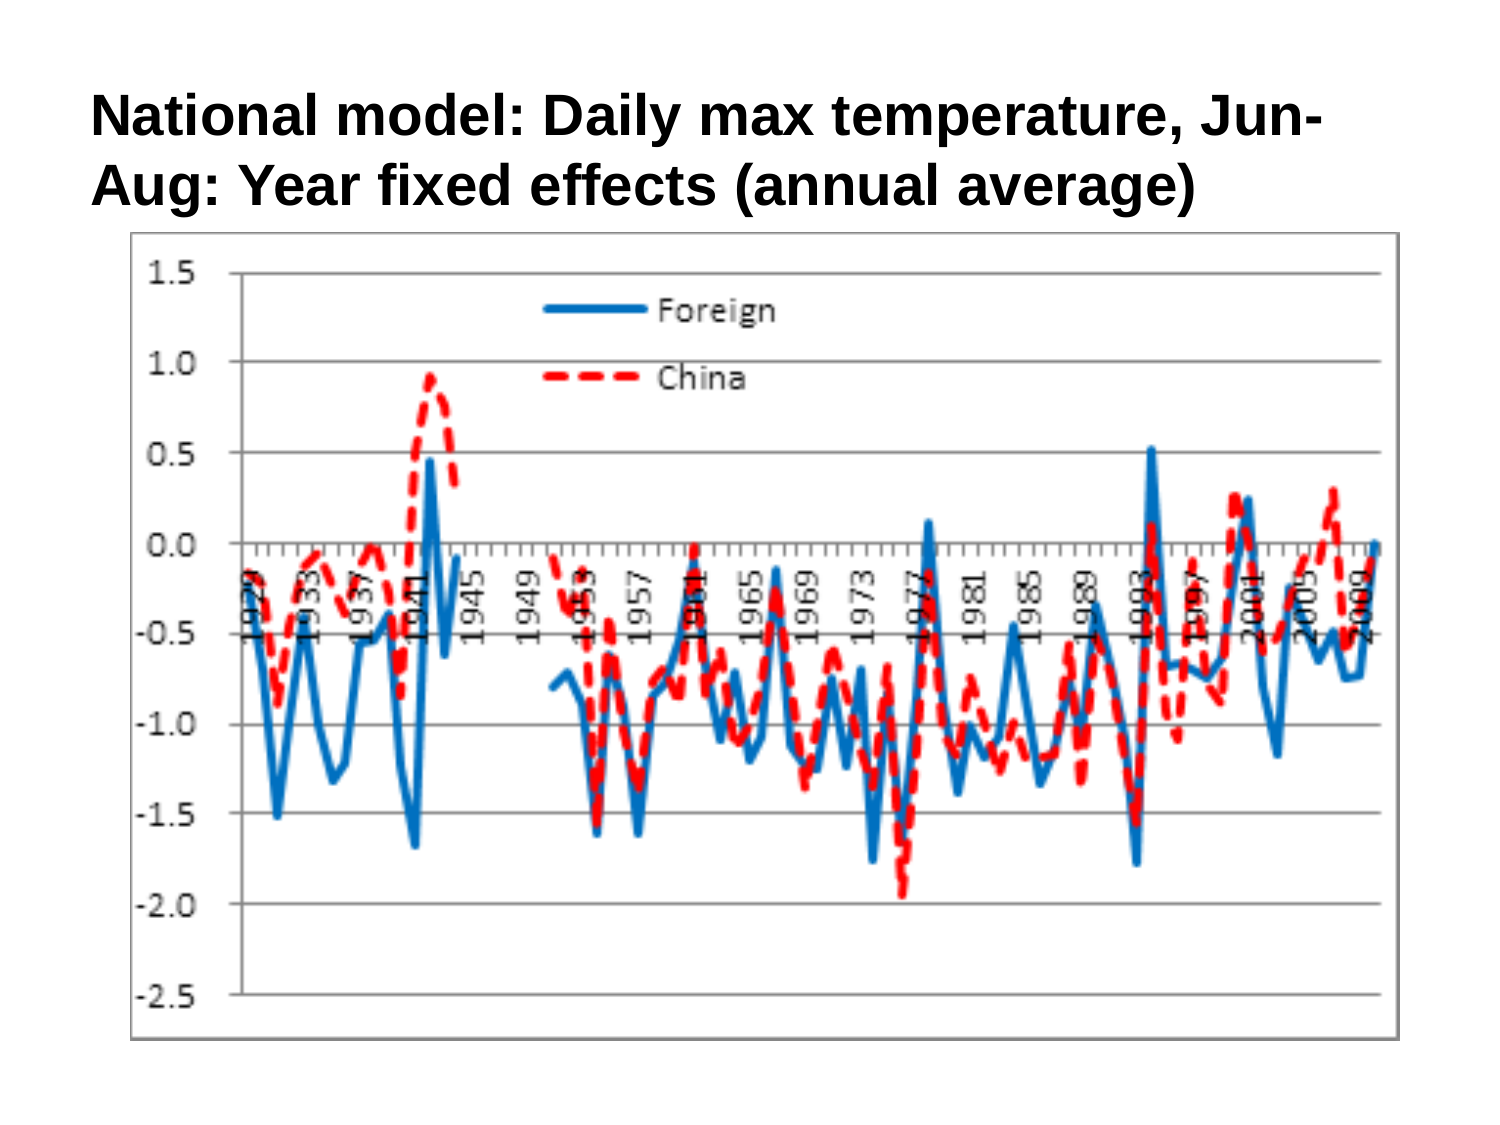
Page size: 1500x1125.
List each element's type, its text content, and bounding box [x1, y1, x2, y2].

title National model: Daily max temperature, Jun-Aug: Year fixed effects (annual average) [75, 45, 1425, 233]
picture [130, 232, 1400, 1042]
